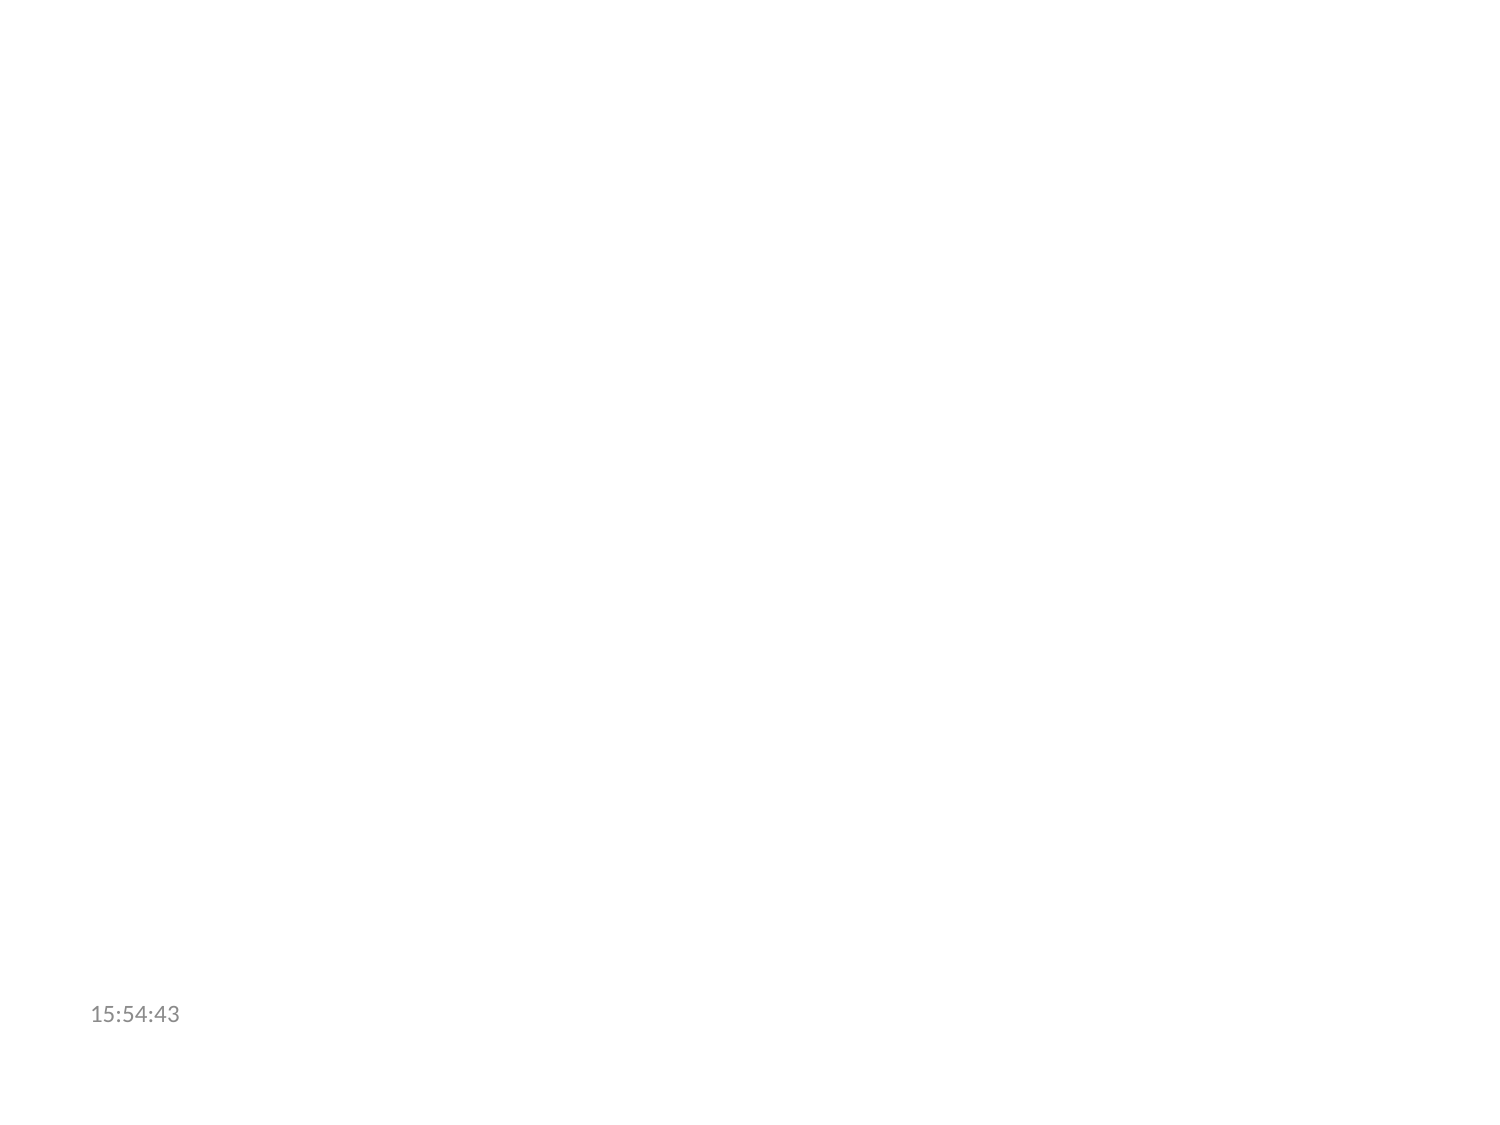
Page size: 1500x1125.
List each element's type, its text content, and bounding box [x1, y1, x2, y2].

text_box 15:35:09 [75, 982, 425, 1043]
